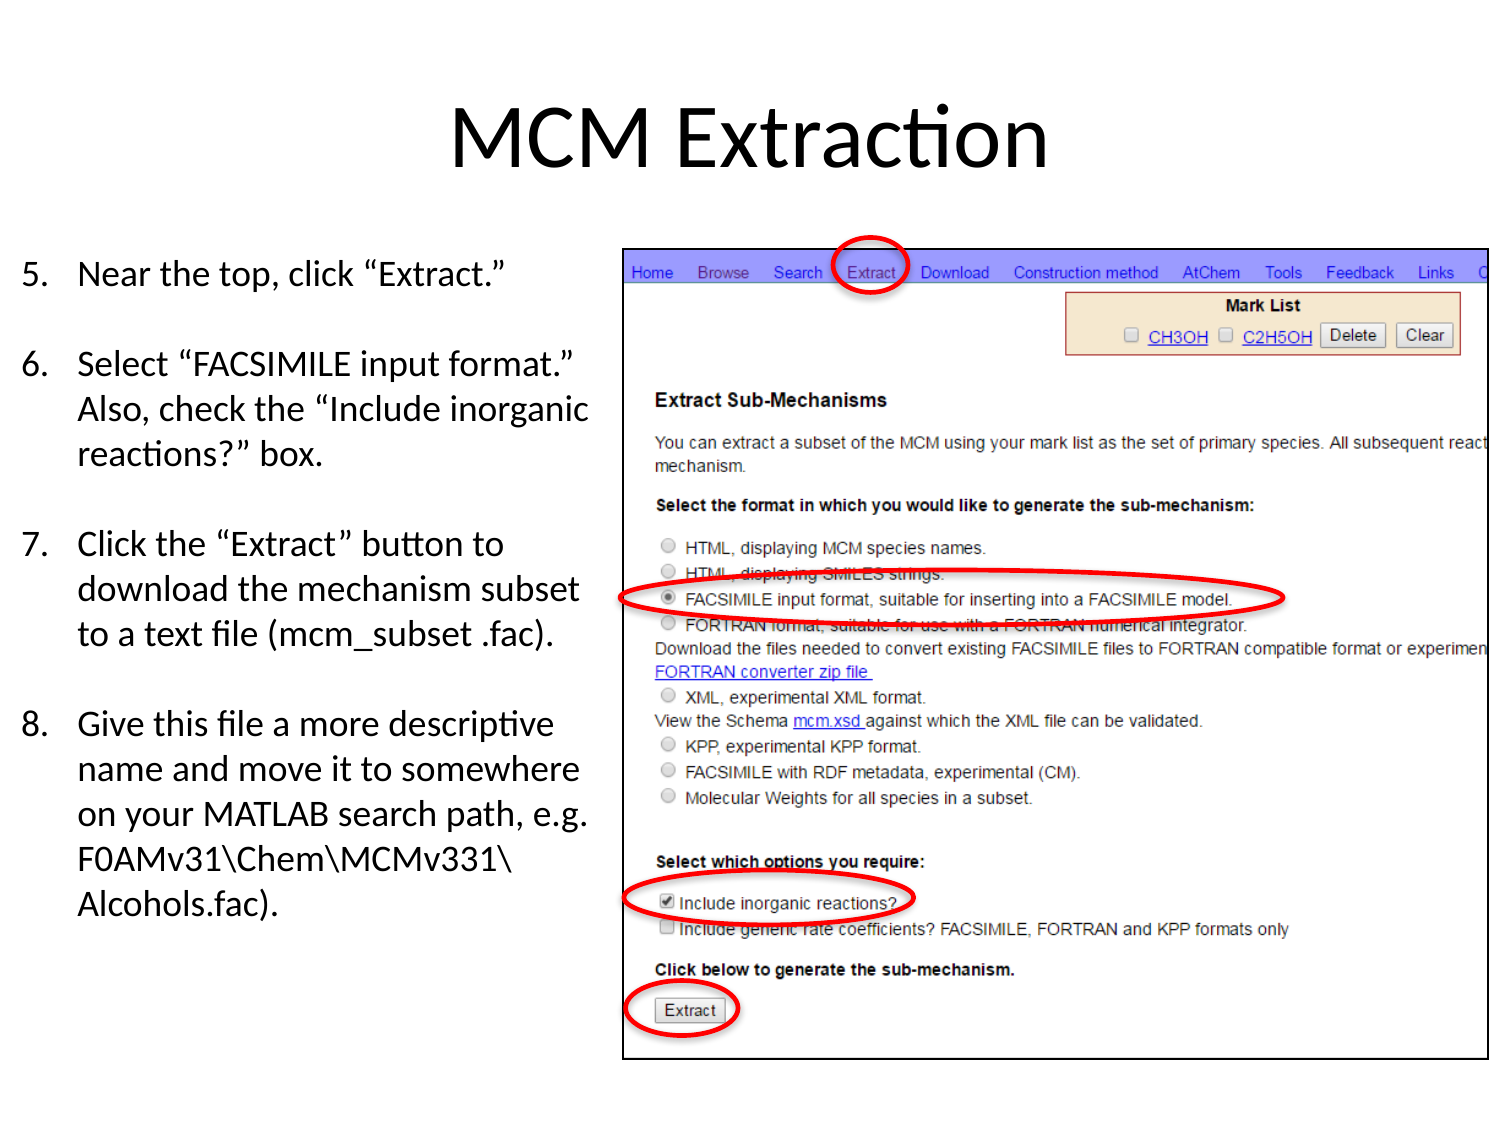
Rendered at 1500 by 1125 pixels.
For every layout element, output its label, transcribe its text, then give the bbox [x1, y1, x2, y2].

title MCM Extraction [75, 37, 1425, 225]
text_box Near the top, click “Extract.” Select “FACSIMILE input format.” Also, check the “Include inorganic reactions?” box. Click the “Extract” button to download the mechanism subset to a text file (mcm_subset .fac). Give this file a more descriptive name and move it to somewhere on your MATLAB search path, e.g. F0AMv31\Chem\MCMv331\Alcohols.fac). [6, 241, 613, 932]
text_box [839, 236, 902, 248]
picture [623, 249, 1488, 1059]
